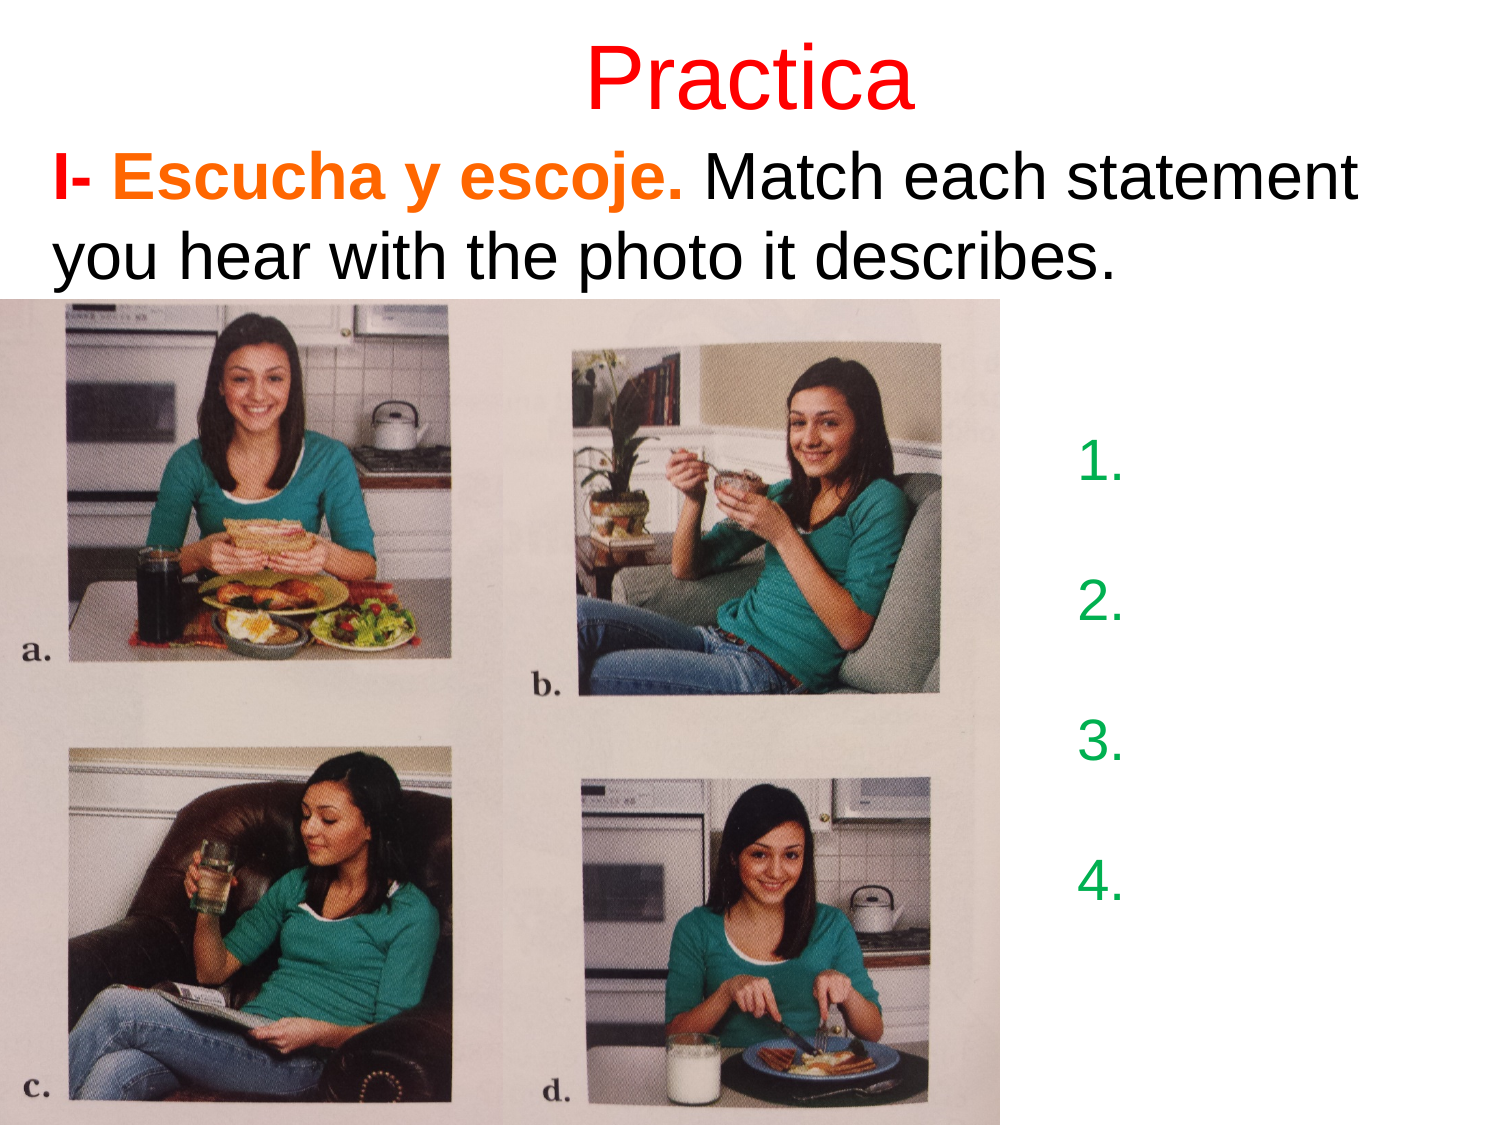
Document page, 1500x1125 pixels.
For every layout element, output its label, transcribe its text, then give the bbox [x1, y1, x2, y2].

picture [0, 299, 1001, 1125]
title Practica [75, 0, 1425, 125]
list I- Escucha y escoje. Match each statement you hear with the photo it describes. [37, 125, 1488, 1063]
text_box 1. 2. 3. 4. [1062, 415, 1363, 920]
